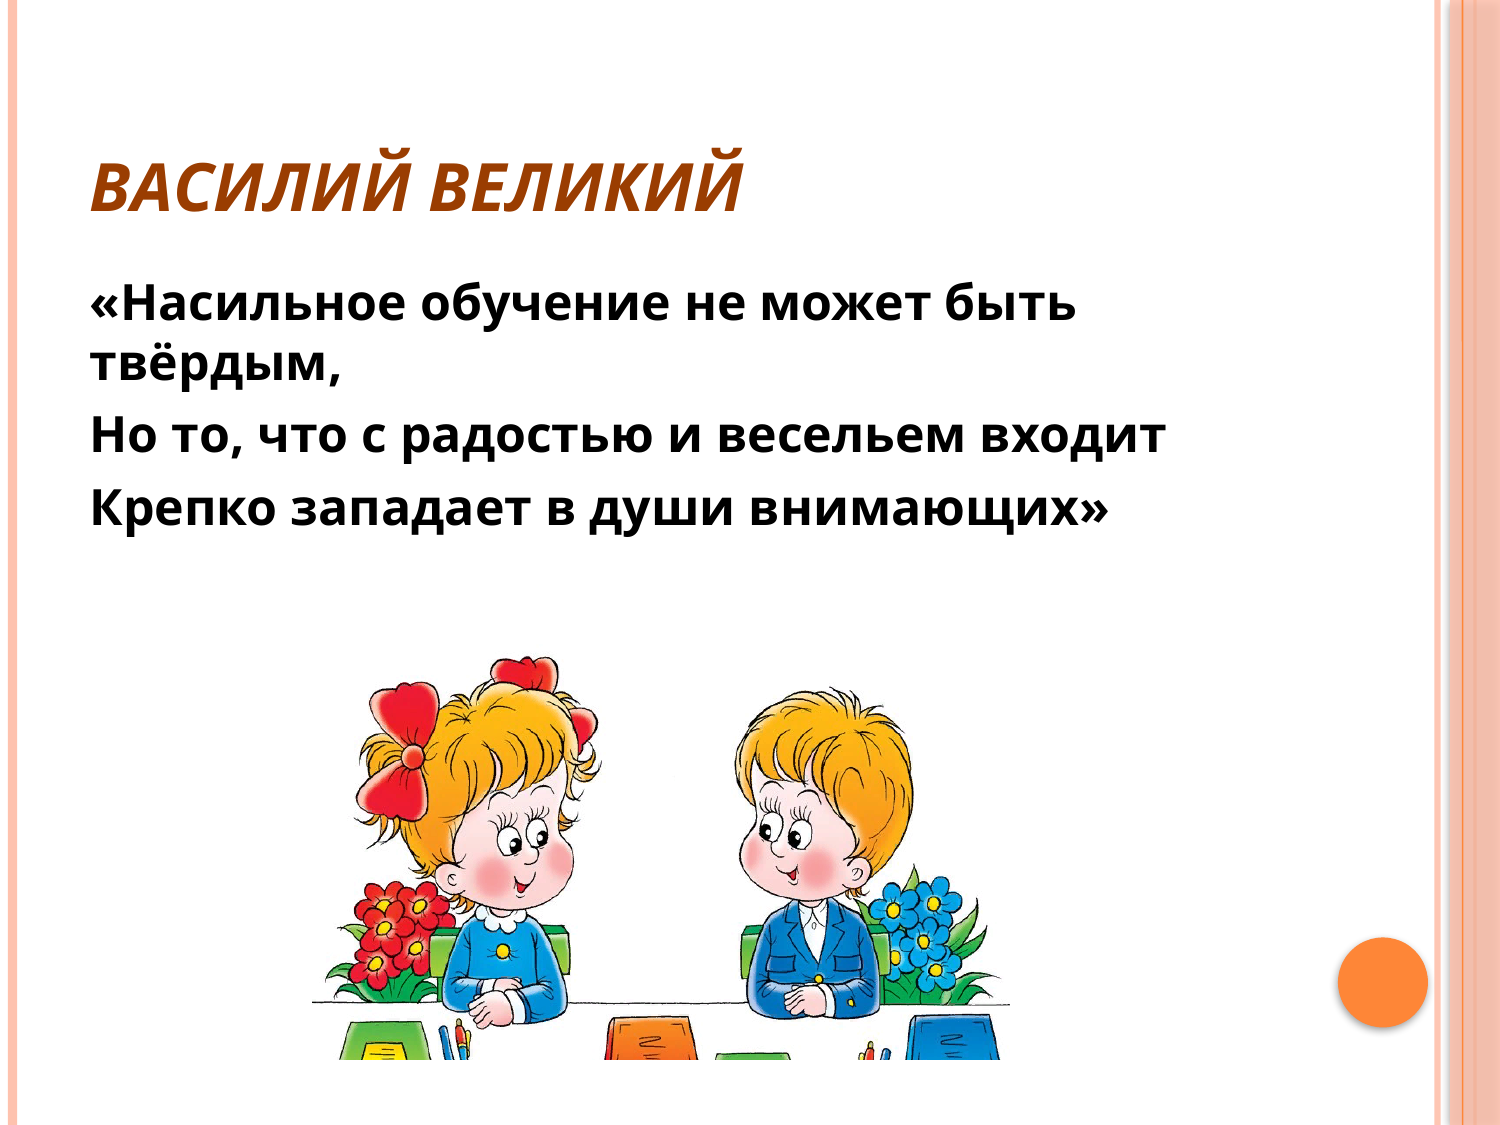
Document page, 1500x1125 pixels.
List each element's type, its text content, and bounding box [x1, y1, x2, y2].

picture [945, 1050, 957, 1061]
title Василий Великий [75, 45, 1300, 233]
picture [312, 597, 1011, 1061]
list «Насильное обучение не может быть твёрдым, Но то, что с радостью и весельем входит Крепко западает в души внимающих» [75, 262, 1300, 1062]
